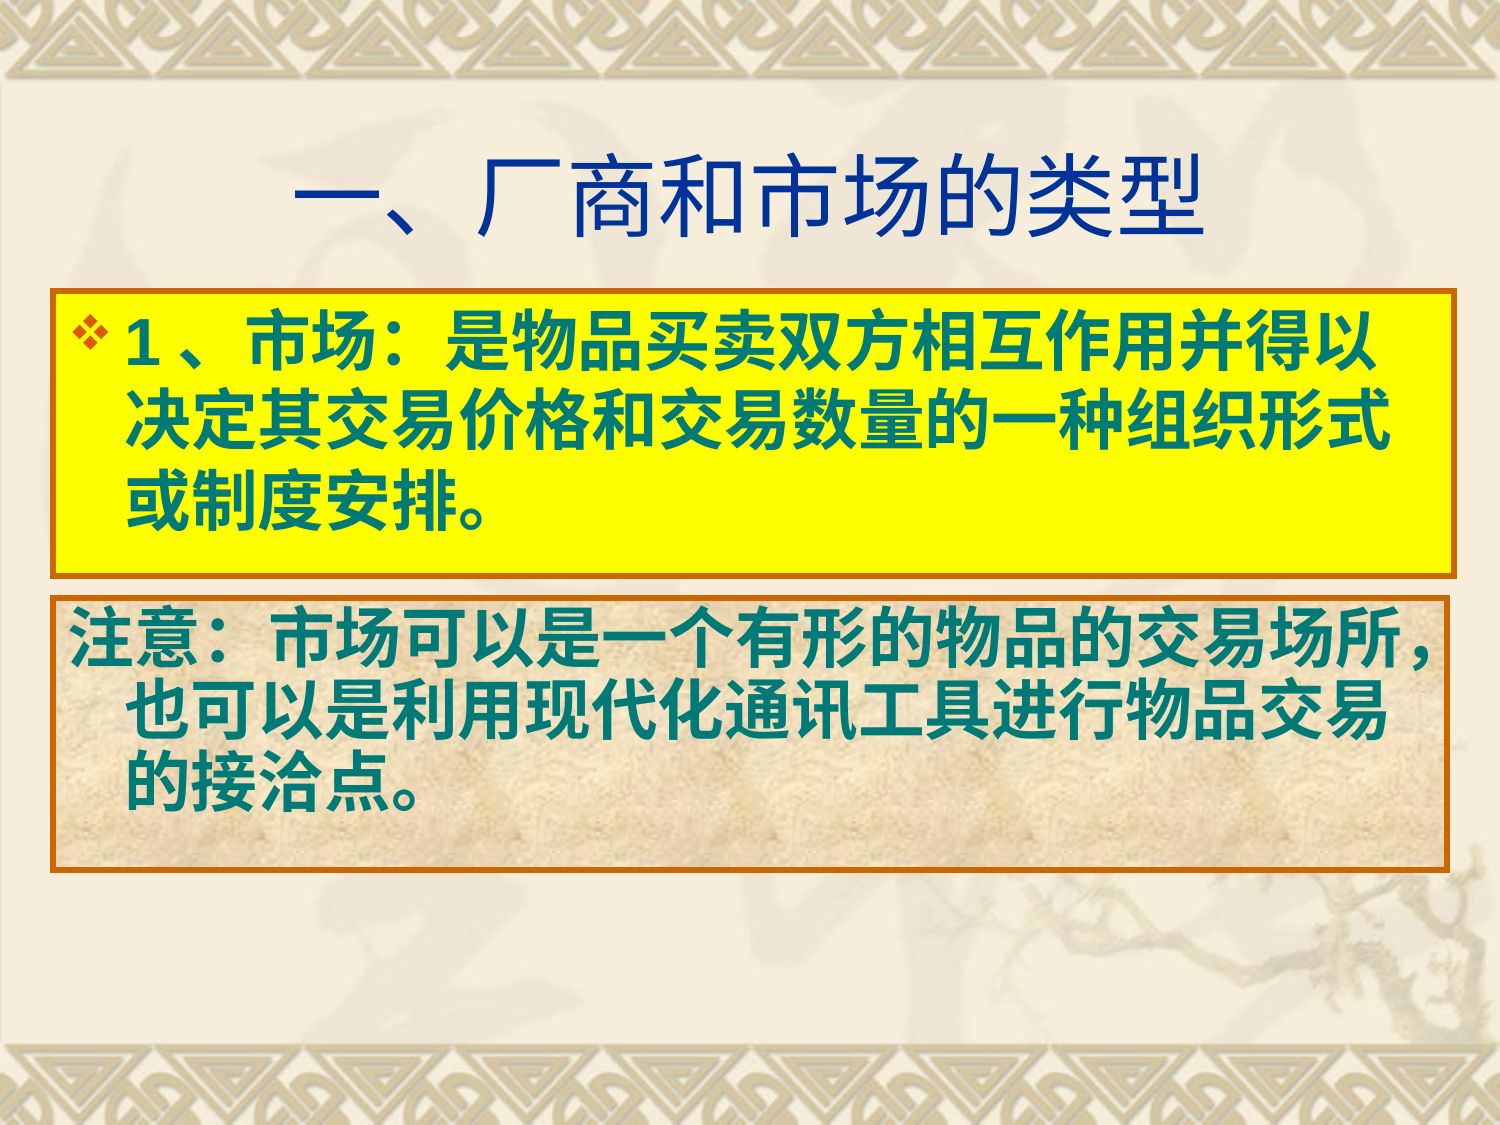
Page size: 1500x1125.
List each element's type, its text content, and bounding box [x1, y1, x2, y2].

list 1、市场：是物品买卖双方相互作用并得以决定其交易价格和交易数量的一种组织形式或制度安排。 [53, 290, 1455, 577]
title 一、厂商和市场的类型 [49, 99, 1451, 288]
picture [0, 0, 1500, 1125]
text_box 注意：市场可以是一个有形的物品的交易场所，也可以是利用现代化通讯工具进行物品交易的接洽点。 [53, 597, 1448, 870]
